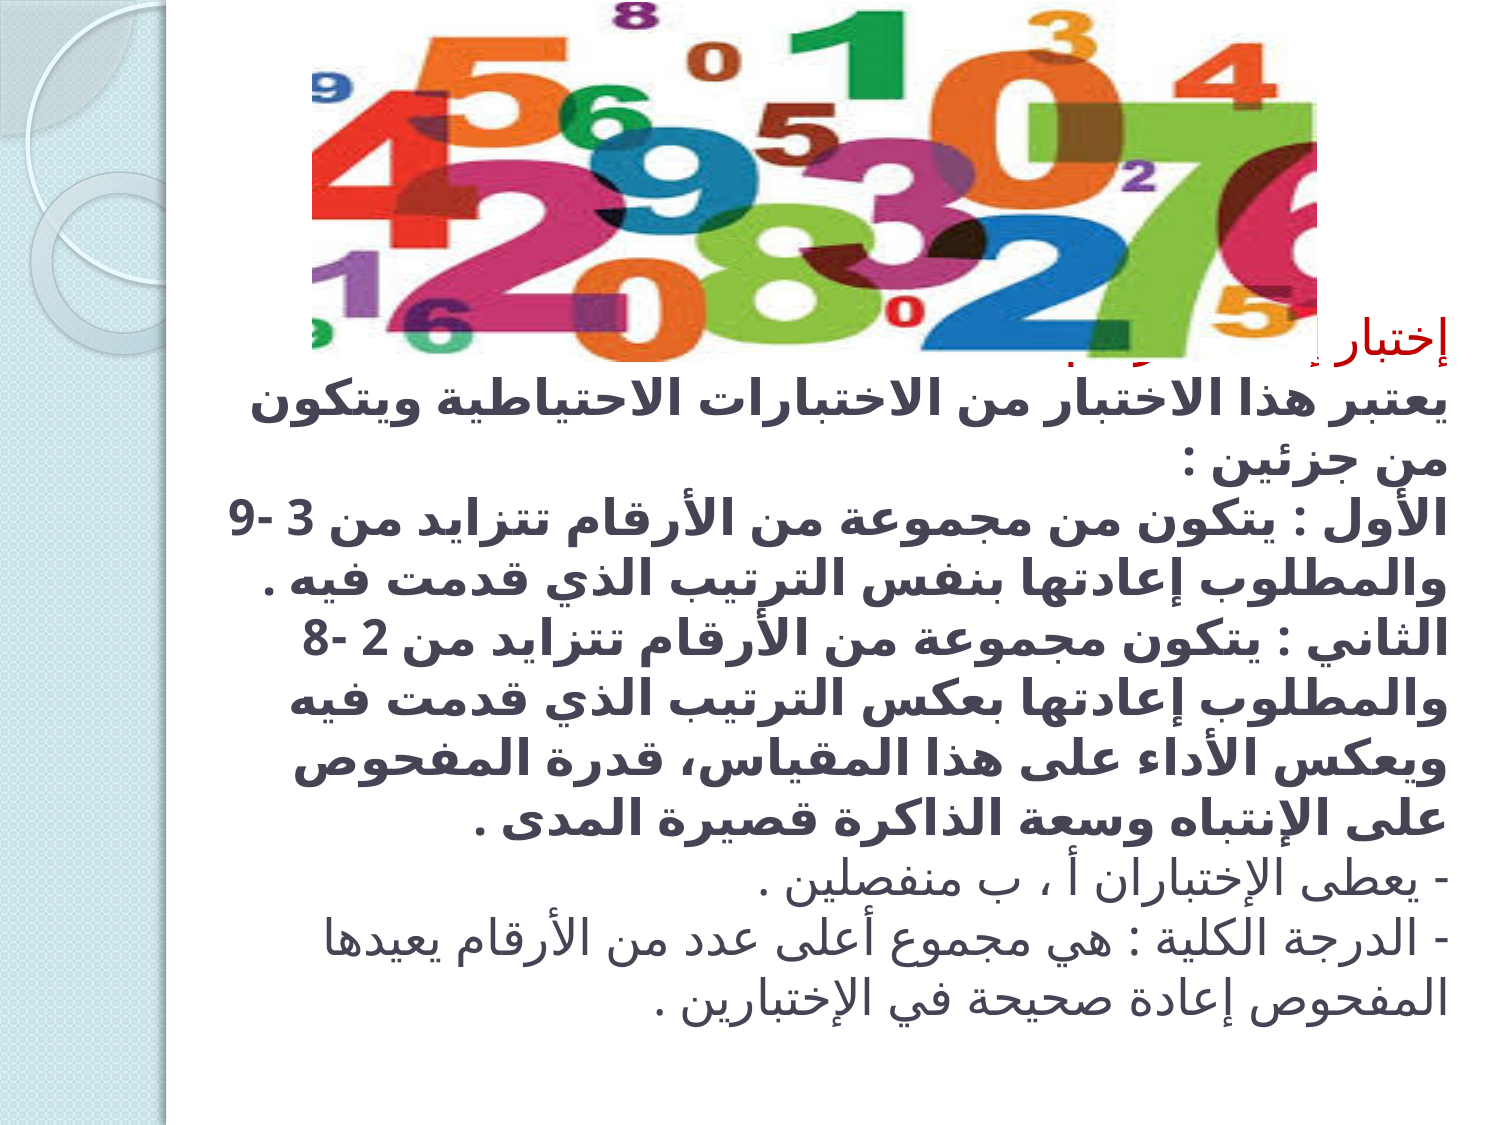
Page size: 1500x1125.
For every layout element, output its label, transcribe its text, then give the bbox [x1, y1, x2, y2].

title إختبار إعادة الأرقام : يعتبر هذا الاختبار من الاختبارات الاحتياطية ويتكون من جزئين : الأول : يتكون من مجموعة من الأرقام تتزايد من 3 -9 والمطلوب إعادتها بنفس الترتيب الذي قدمت فيه . الثاني : يتكون مجموعة من الأرقام تتزايد من 2 -8 والمطلوب إعادتها بعكس الترتيب الذي قدمت فيه ويعكس الأداء على هذا المقياس، قدرة المفحوص على الإنتباه وسعة الذاكرة قصيرة المدى . - يعطى الإختباران أ ، ب منفصلين . - الدرجة الكلية : هي مجموع أعلى عدد من الأرقام يعيدها المفحوص إعادة صحيحة في الإختبارين . [183, 45, 1466, 1106]
picture [312, 2, 1318, 362]
